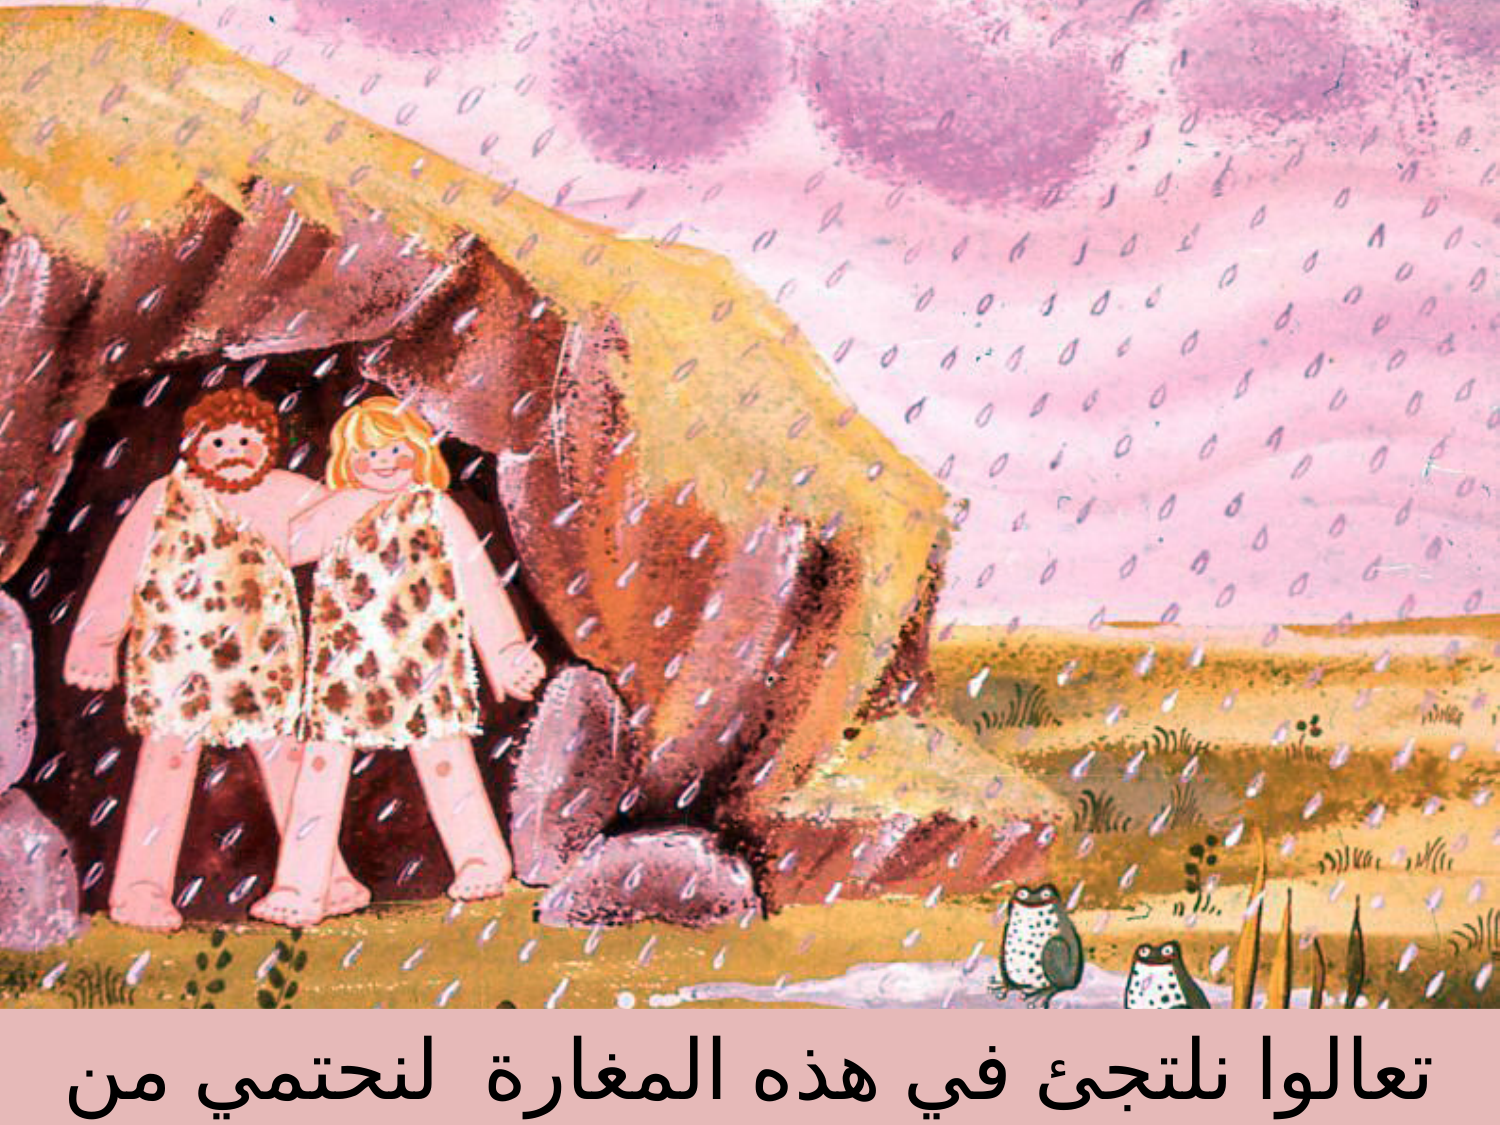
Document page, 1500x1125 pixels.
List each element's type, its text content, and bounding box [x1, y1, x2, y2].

text_box تعالوا نلتجئ في هذه المغارة لنحتمي من العاصفة [0, 1026, 1500, 1125]
picture [0, 0, 1500, 1020]
